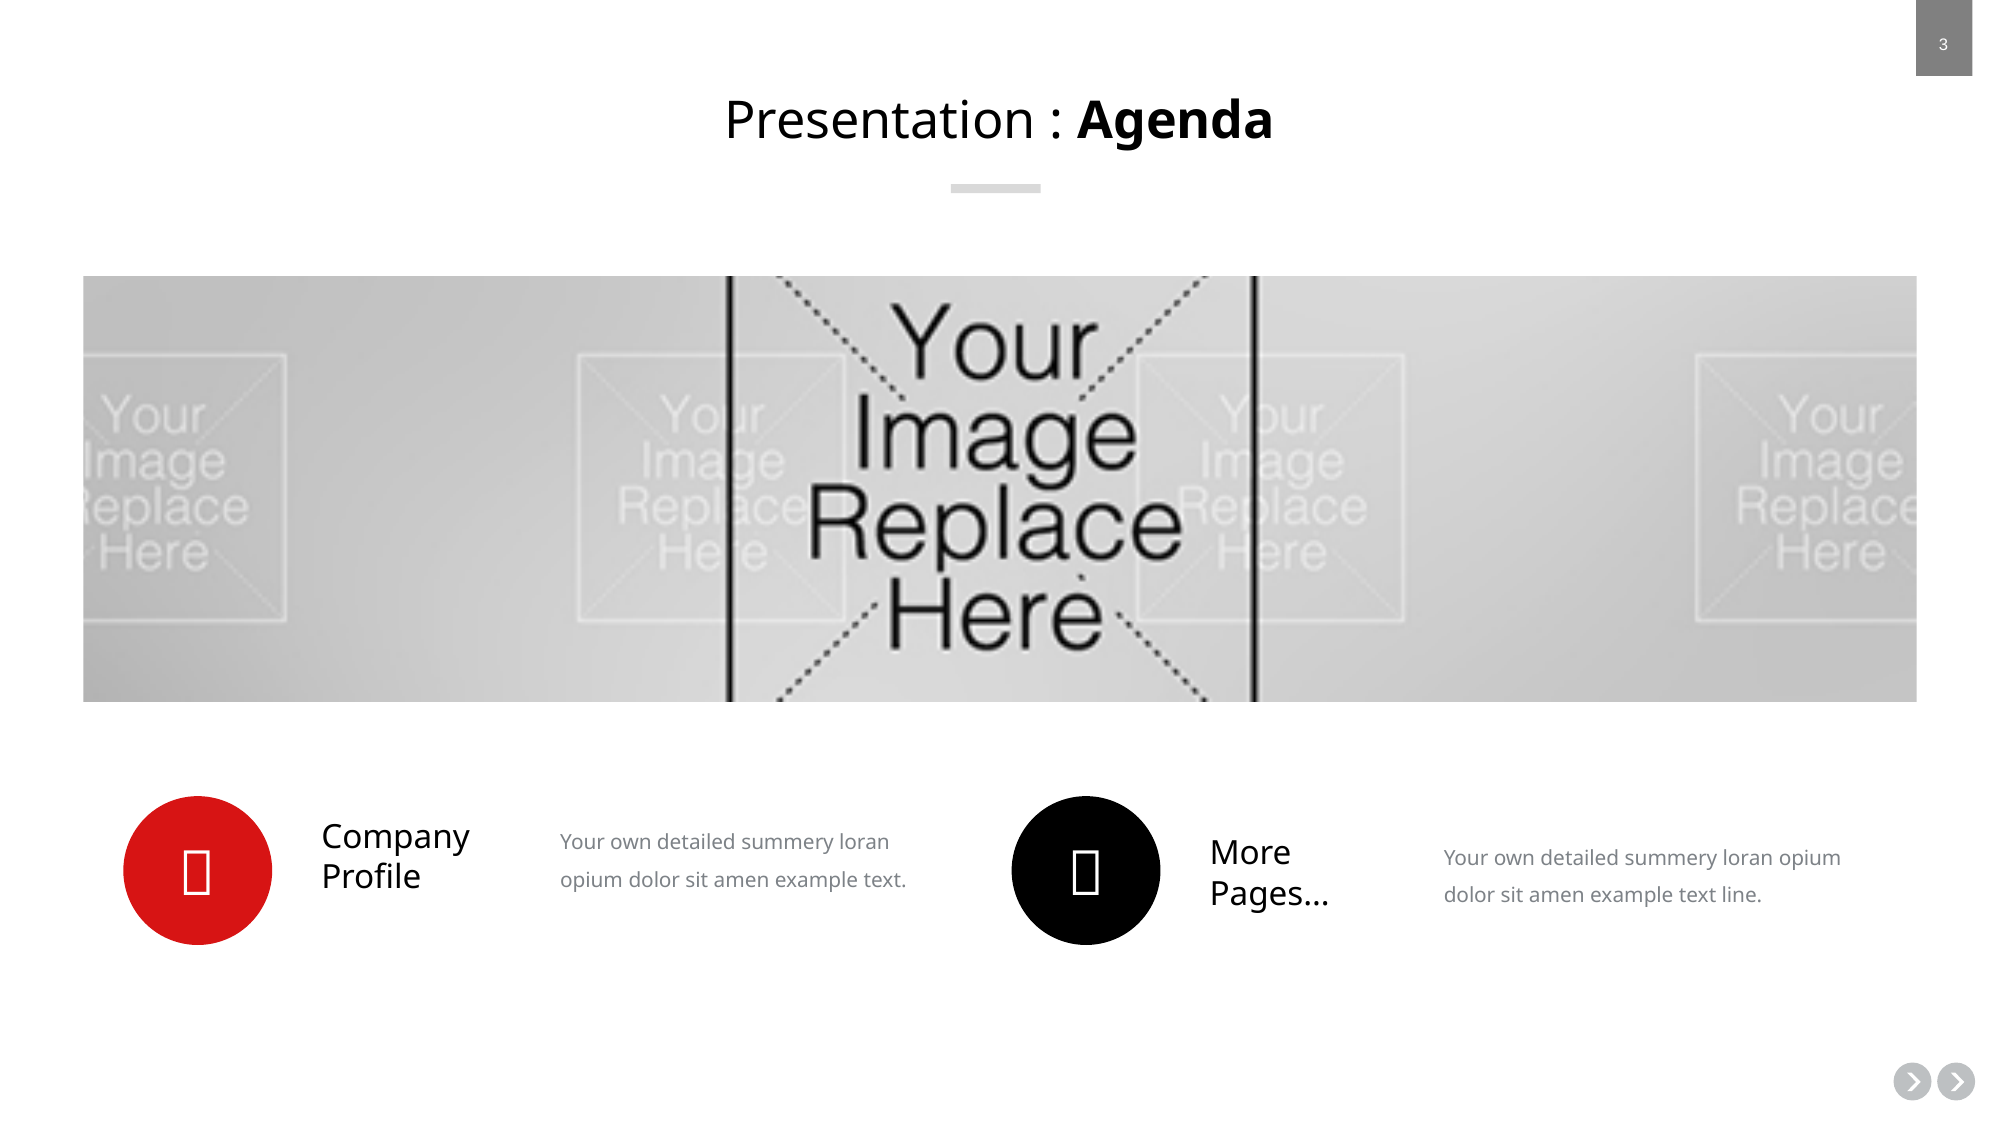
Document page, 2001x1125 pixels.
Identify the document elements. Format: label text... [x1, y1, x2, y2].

picture [83, 276, 1917, 703]
text_box [950, 183, 1042, 194]
title Presentation : Agenda [137, 80, 1863, 163]
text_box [123, 796, 1877, 945]
